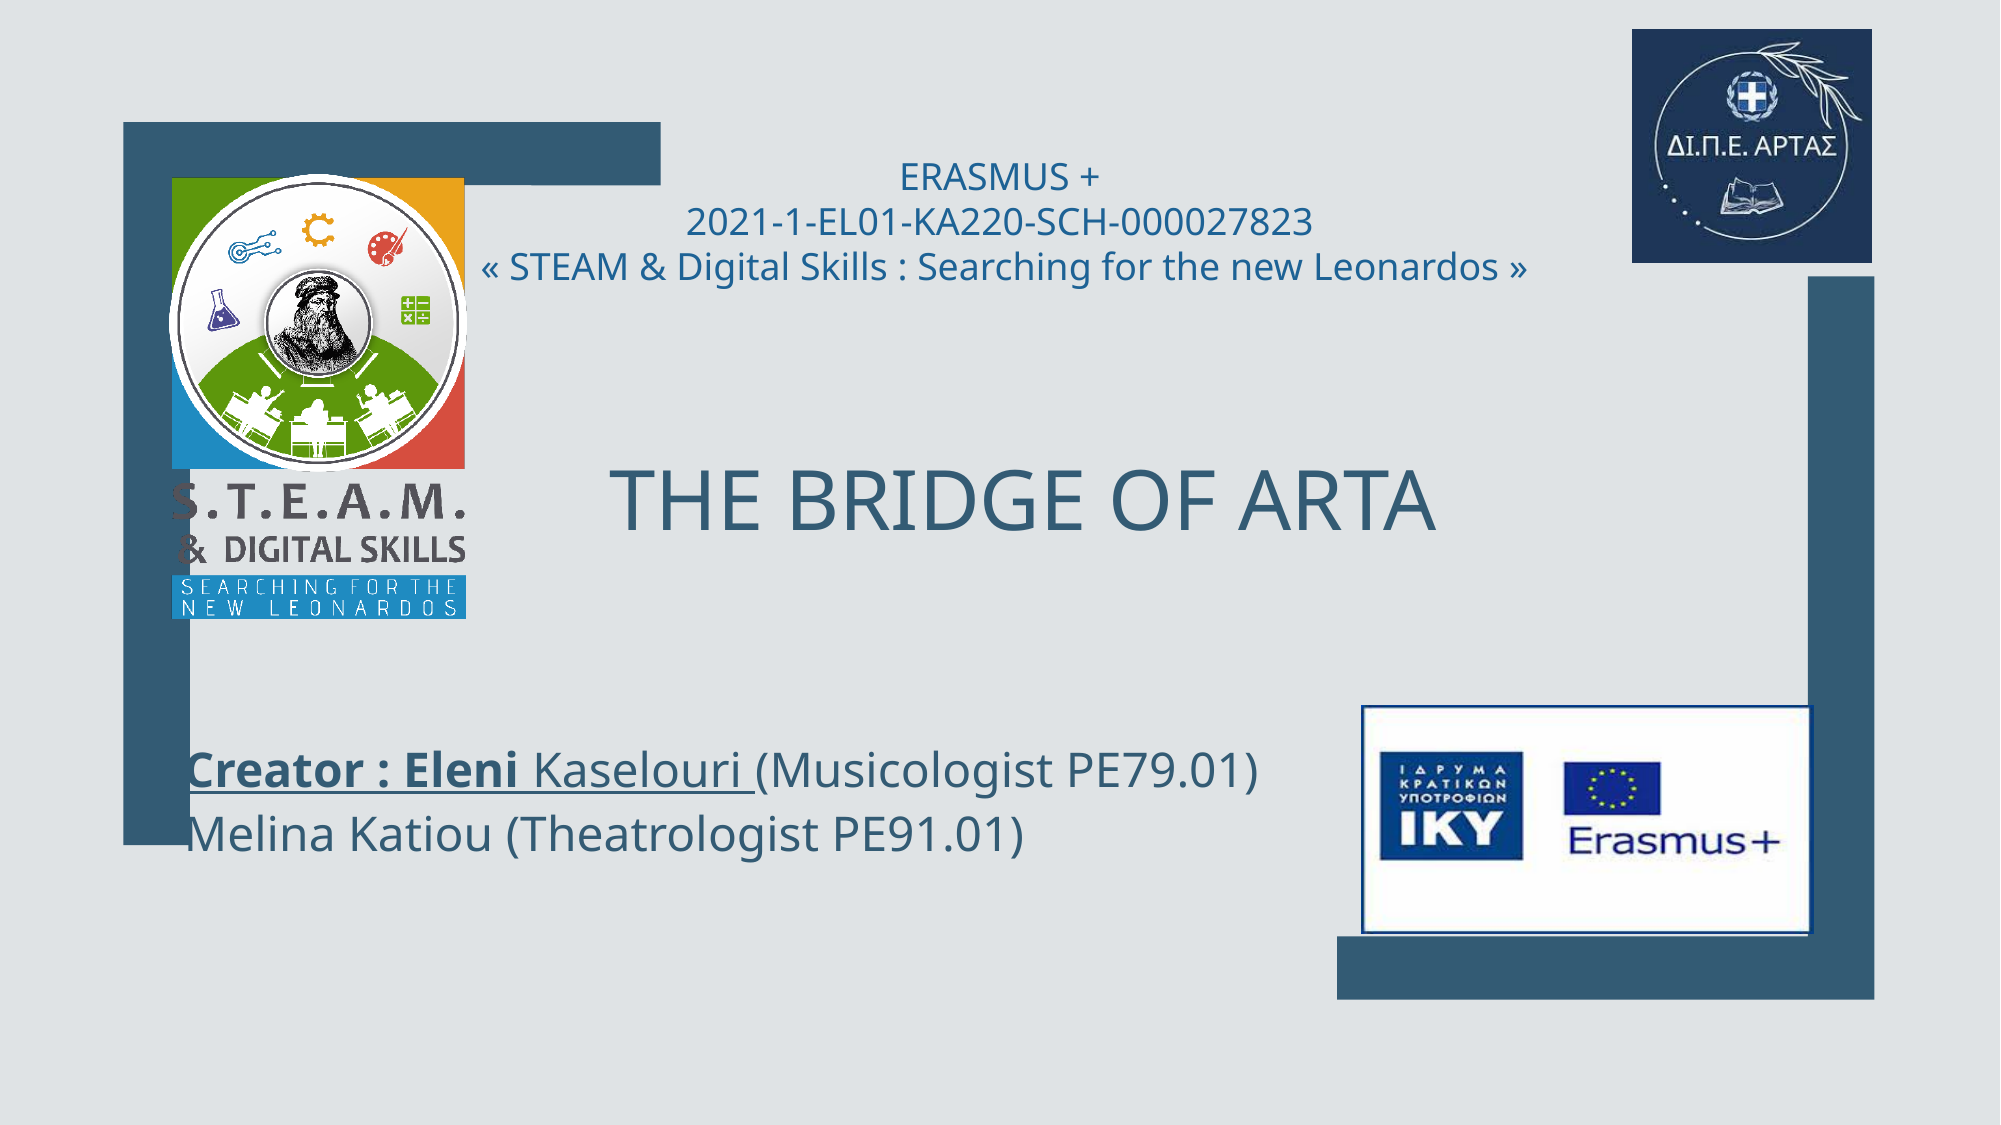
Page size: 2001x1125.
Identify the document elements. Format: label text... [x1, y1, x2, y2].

title The bridge of Arta [467, 358, 1702, 556]
picture [1361, 705, 1814, 935]
subtitle Creator : Eleni Kaselouri (Musicologist PE79.01) Melina Katiou (Theatrologist PE91.01) [168, 660, 1670, 933]
text_box ERASMUS + 2021-1-EL01-KA220-SCH-000027823 « STEAM & Digital Skills : Searching for the new Leonardos » [76, 146, 1924, 296]
picture [168, 174, 467, 619]
picture [1632, 29, 1872, 263]
